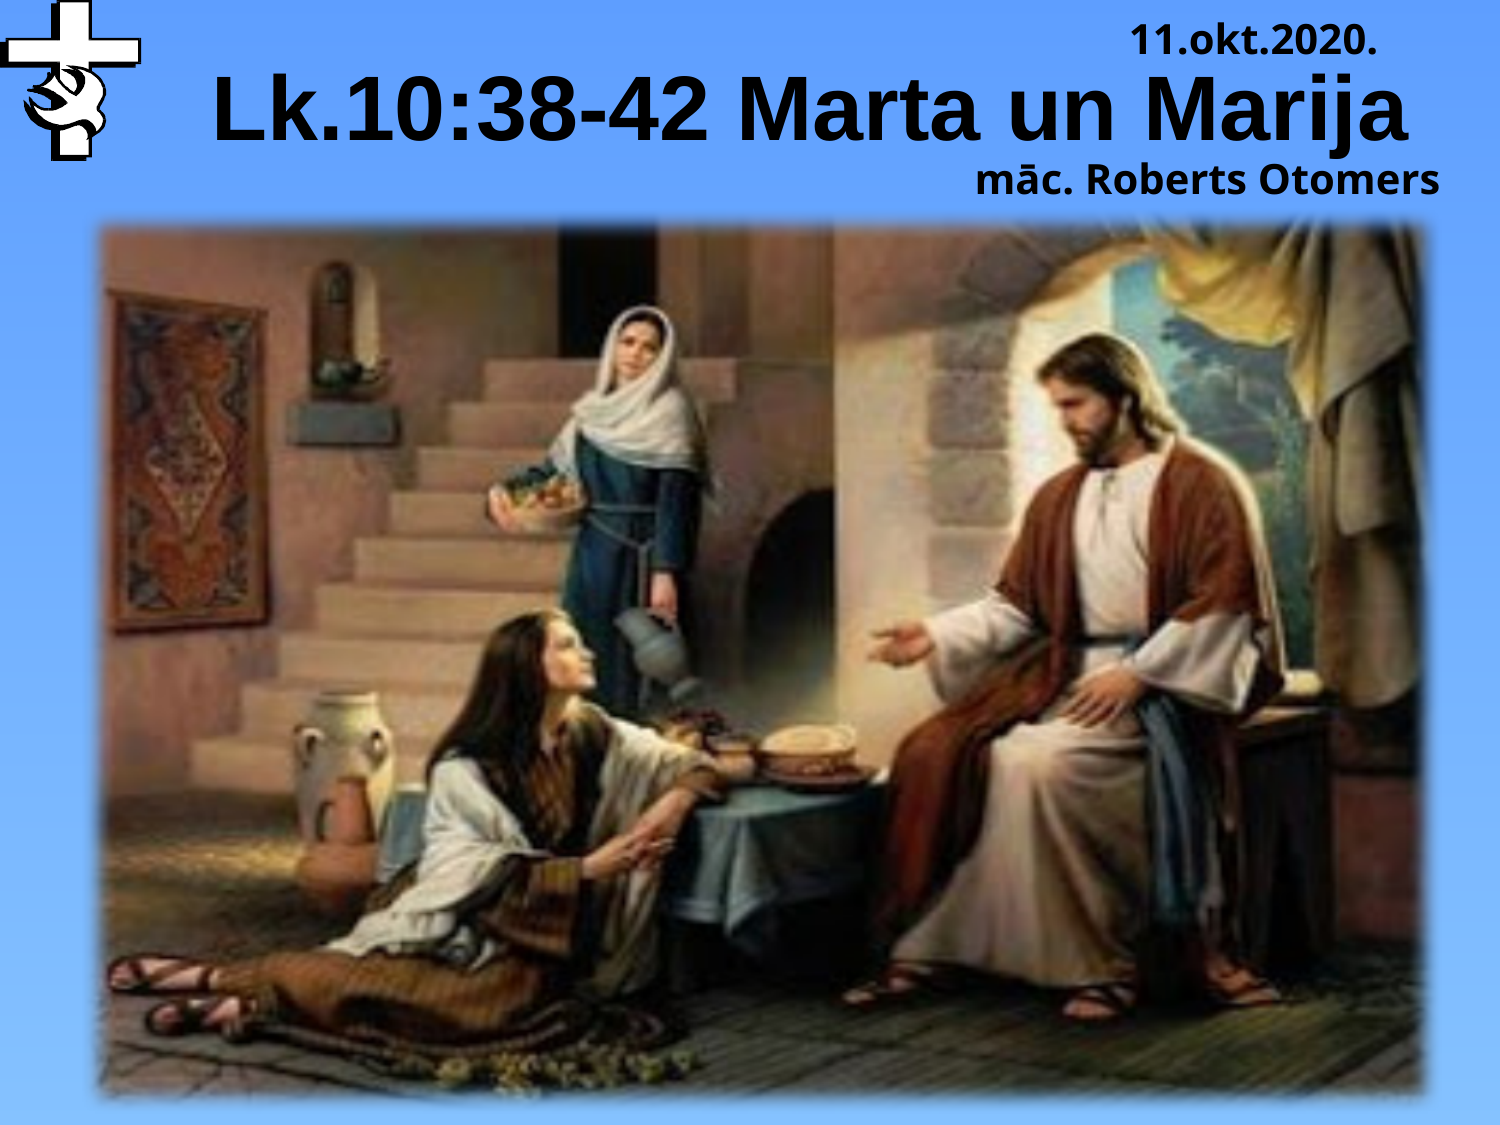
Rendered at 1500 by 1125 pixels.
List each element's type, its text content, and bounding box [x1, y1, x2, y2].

picture [81, 208, 1442, 1114]
text_box māc. Roberts Otomers [915, 145, 1500, 211]
title Lk.10:38-42 Marta un Marija [146, 34, 1486, 145]
text_box 11.okt.2020. [1007, 5, 1500, 70]
picture [0, 0, 142, 162]
text_box [53, 101, 1404, 239]
